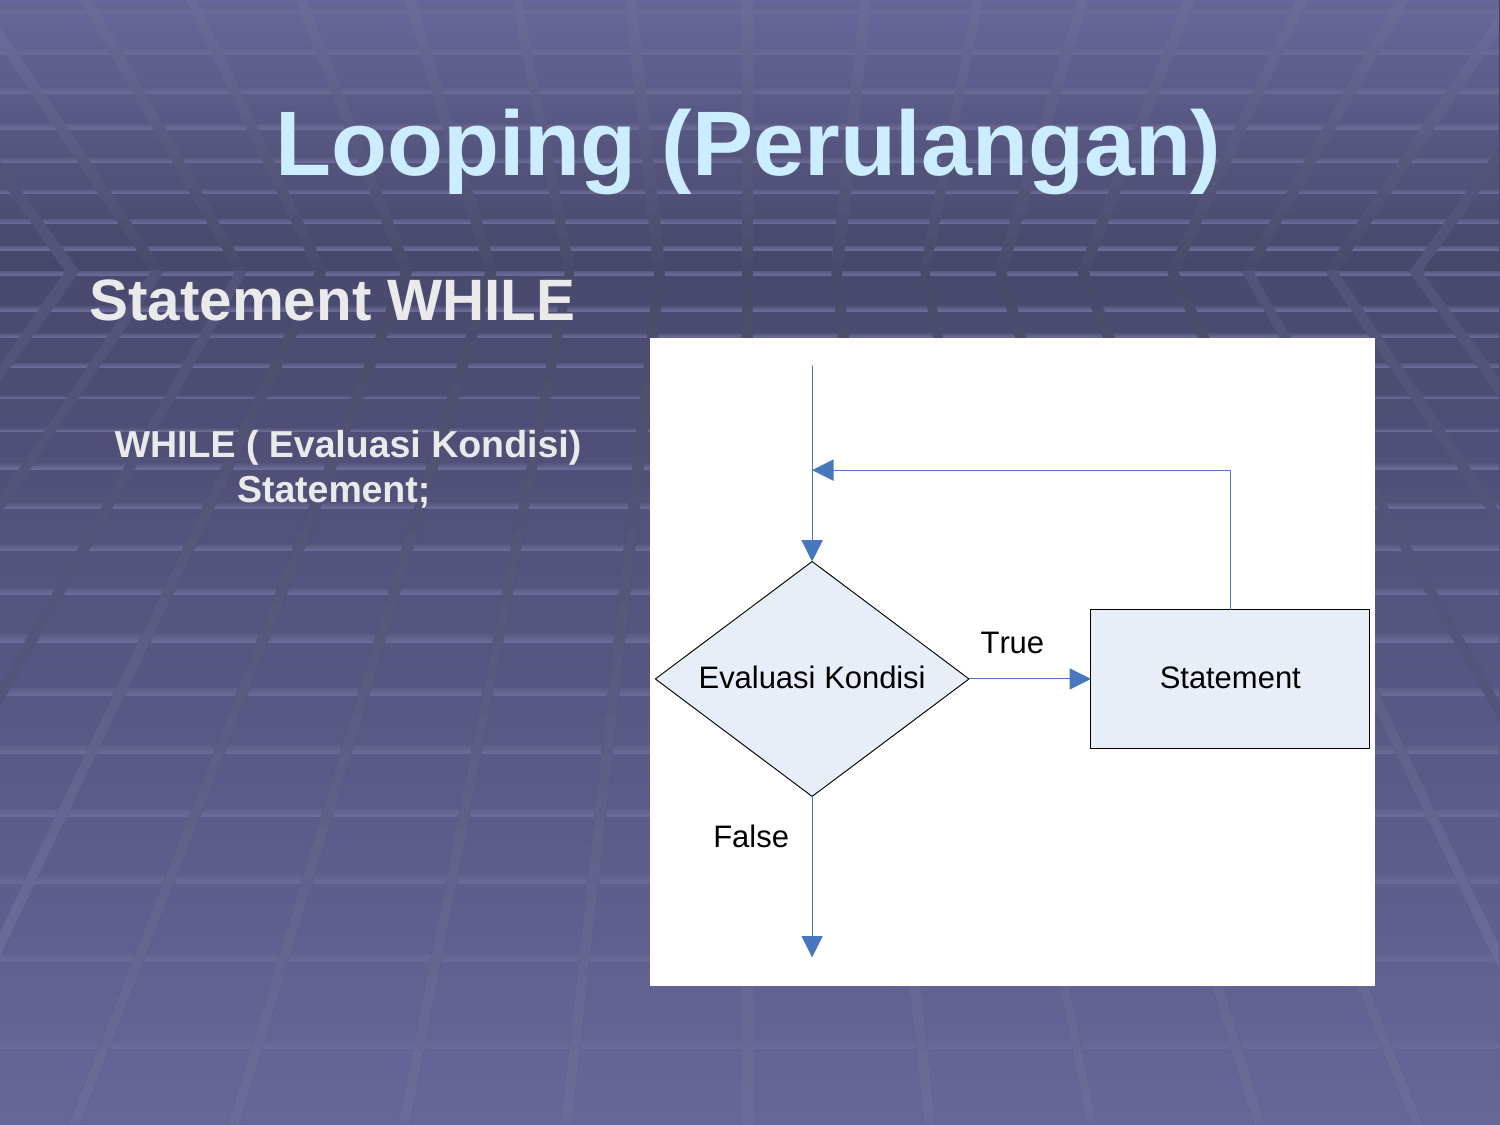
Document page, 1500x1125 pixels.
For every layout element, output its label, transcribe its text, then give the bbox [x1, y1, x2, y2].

text_box WHILE ( Evaluasi Kondisi) Statement; [99, 412, 644, 518]
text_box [649, 337, 1376, 986]
list Statement WHILE [74, 261, 1438, 347]
title Looping (Perulangan) [74, 44, 1425, 233]
